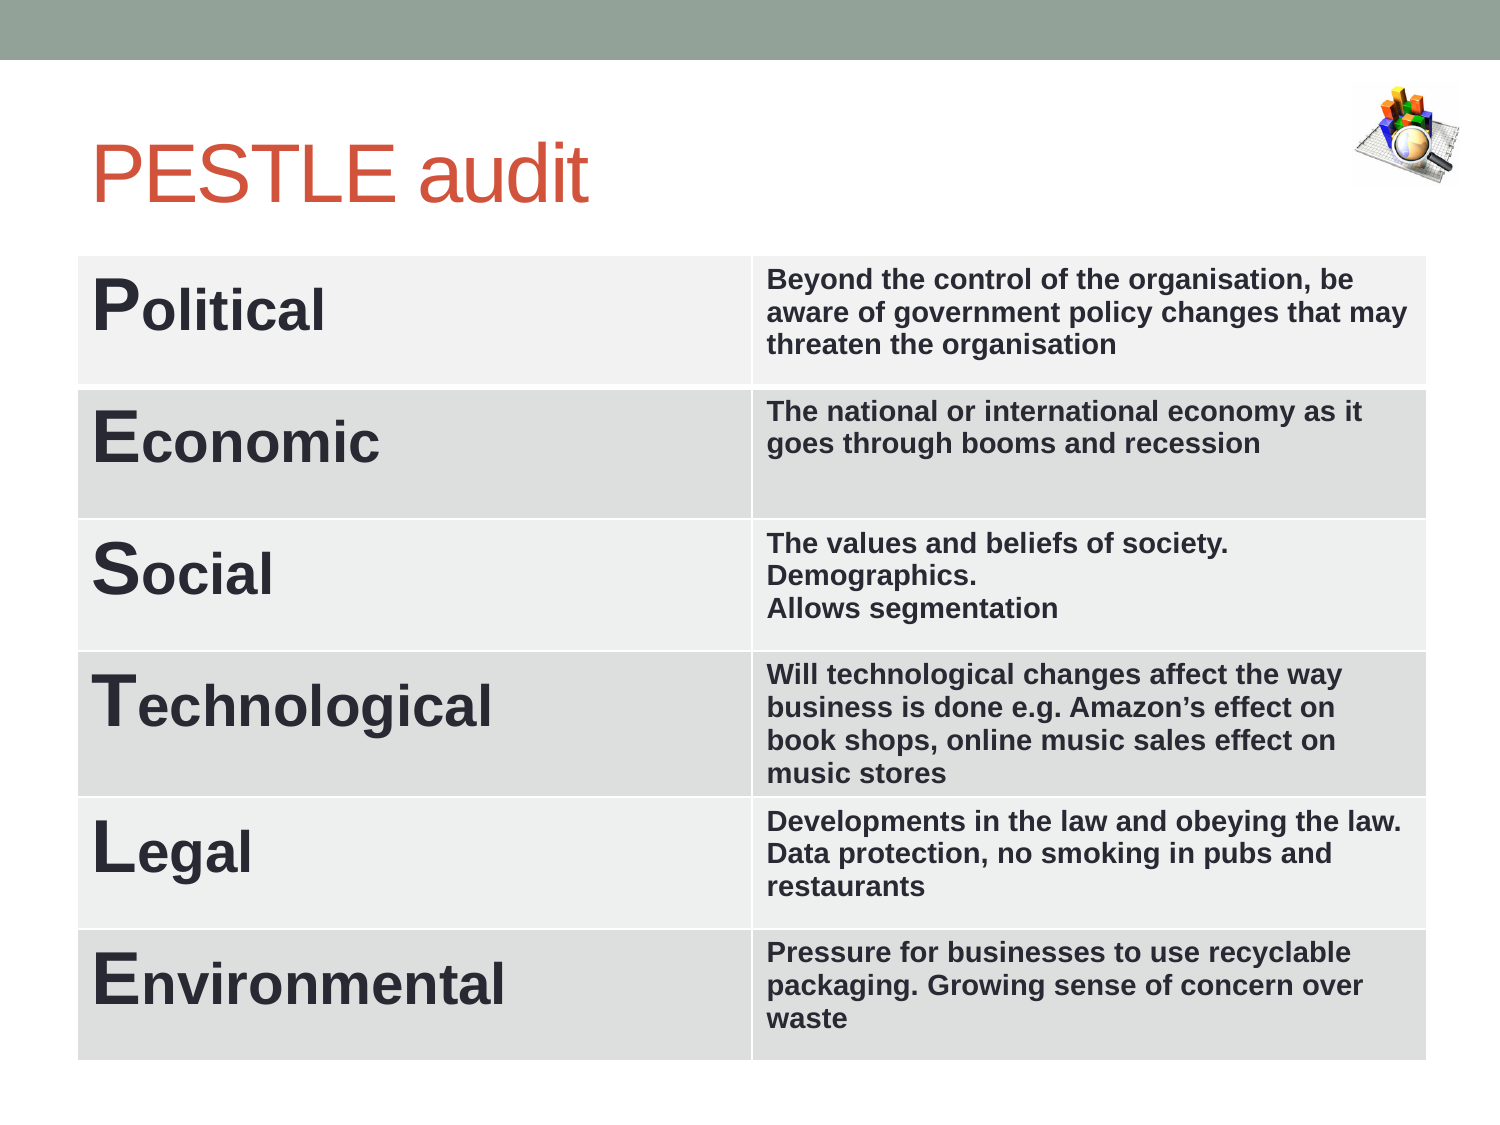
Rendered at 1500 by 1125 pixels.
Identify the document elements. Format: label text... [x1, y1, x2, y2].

table_header Political [78, 256, 751, 384]
picture [1352, 82, 1460, 186]
table_cell Pressure for businesses to use recyclable packaging. Growing sense of concern over waste [753, 930, 1426, 1060]
table_cell Developments in the law and obeying the law. Data protection, no smoking in pubs and restaurants [753, 798, 1426, 928]
table_cell Technological [78, 652, 751, 796]
table_cell Legal [78, 798, 751, 928]
table_cell The national or international economy as it goes through booms and recession [753, 390, 1426, 518]
table_cell Environmental [78, 930, 751, 1060]
title PESTLE audit [75, 87, 1425, 250]
table_cell The values and beliefs of society. Demographics. Allows segmentation [753, 520, 1426, 650]
table_cell Economic [78, 390, 751, 518]
table_cell Social [78, 520, 751, 650]
table_header Beyond the control of the organisation, be aware of government policy changes that may threaten the organisation [753, 256, 1426, 384]
table_cell Will technological changes affect the way business is done e.g. Amazon’s effect on book shops, online music sales effect on music stores [753, 652, 1426, 796]
